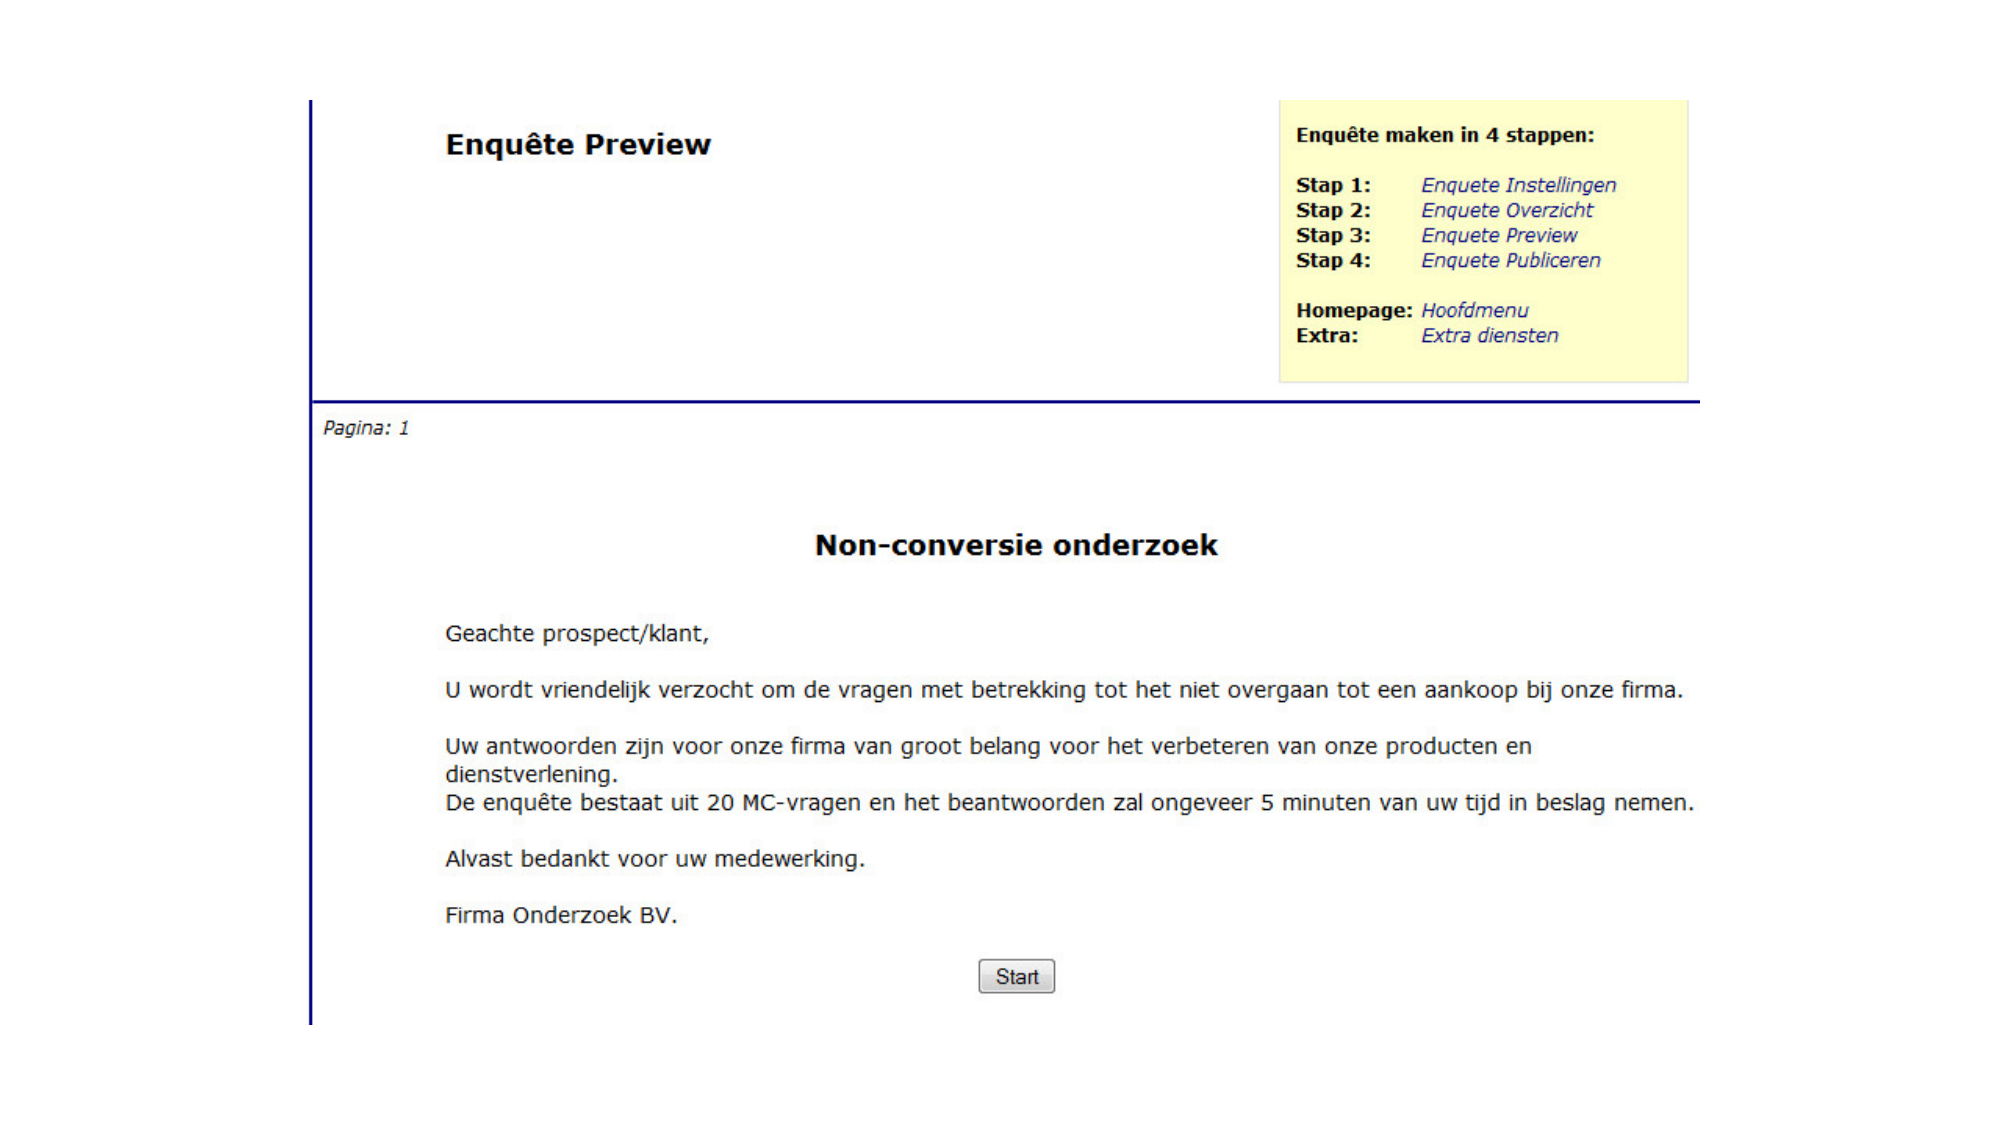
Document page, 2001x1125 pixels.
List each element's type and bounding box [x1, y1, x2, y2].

picture [300, 100, 1700, 1025]
